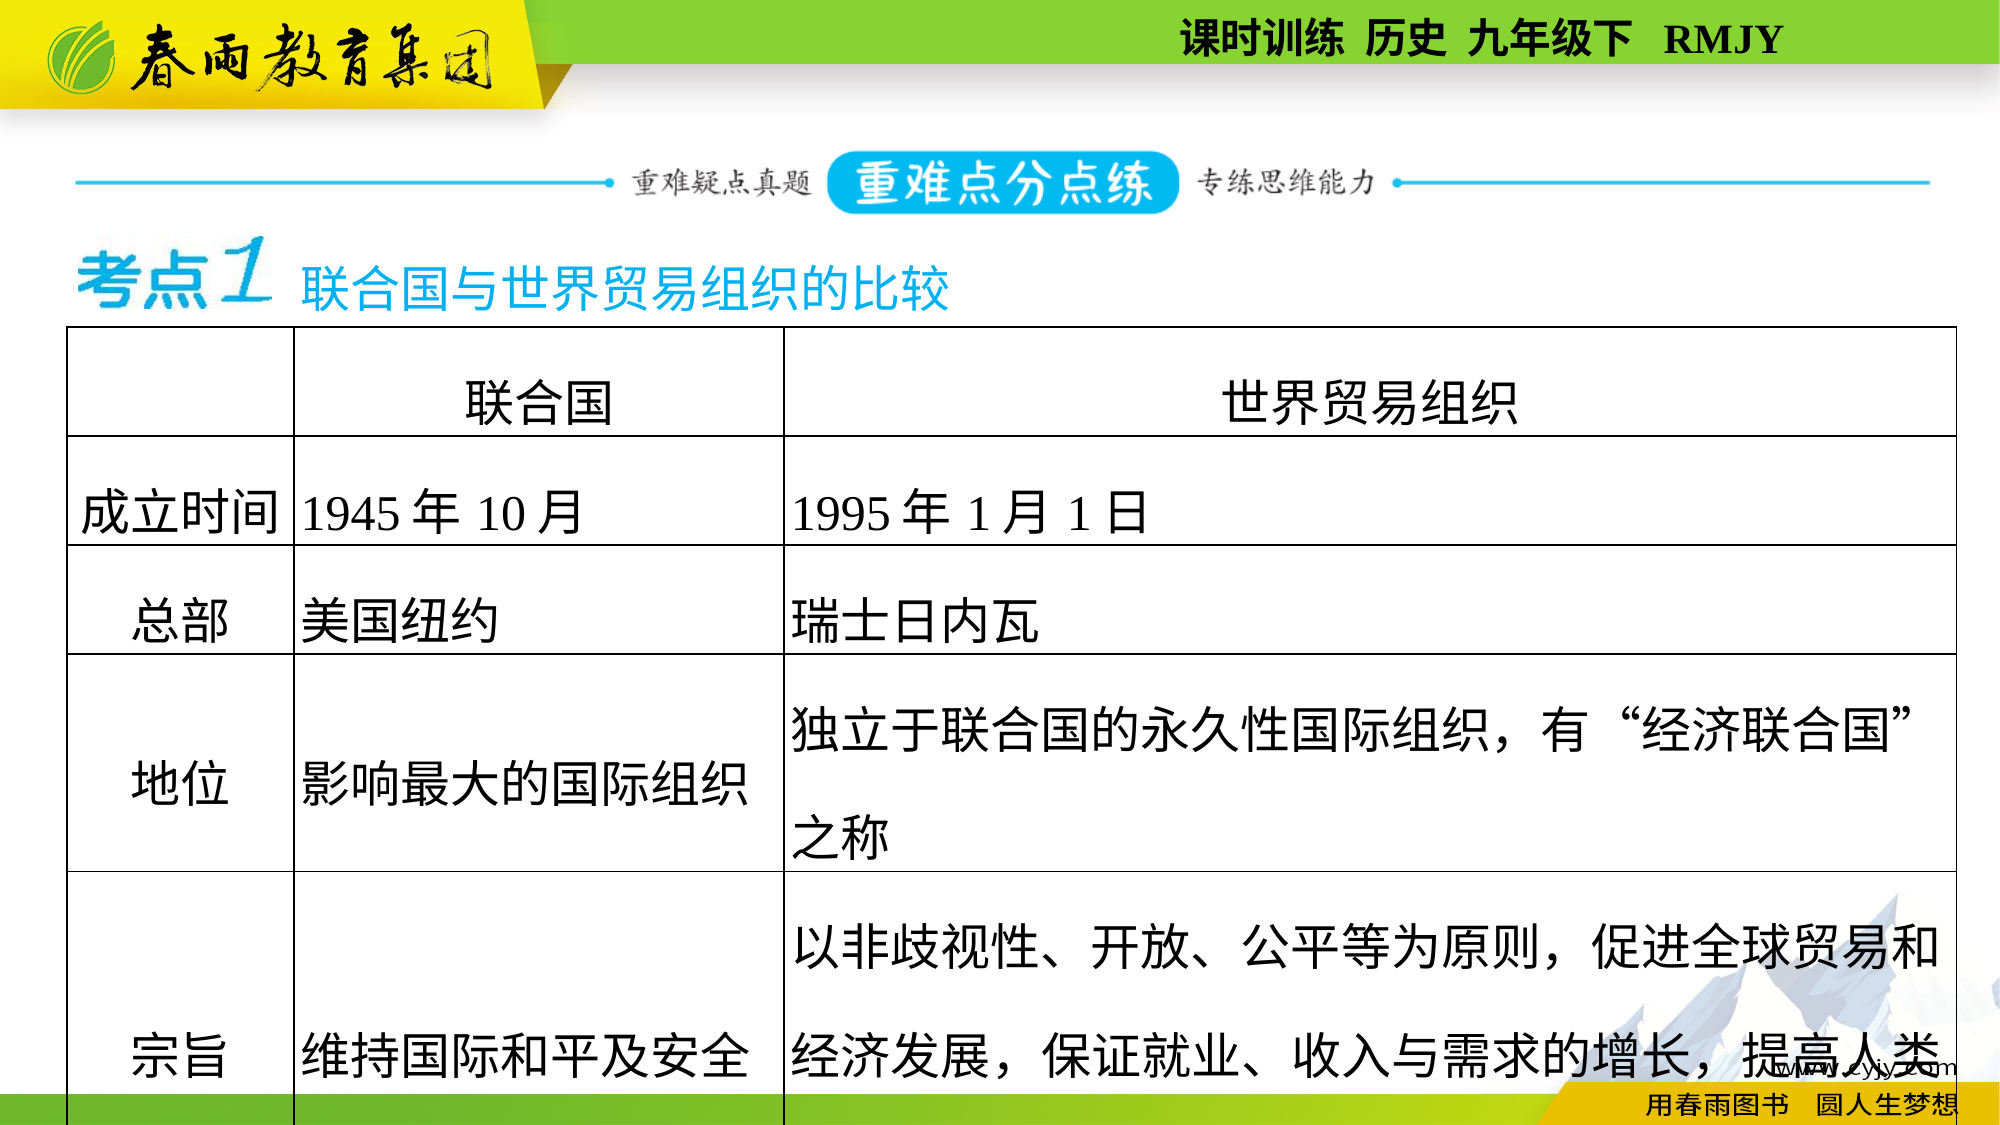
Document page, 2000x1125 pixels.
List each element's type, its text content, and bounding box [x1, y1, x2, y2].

table_cell 成立时间 [68, 437, 293, 544]
table_header [68, 328, 293, 435]
picture [78, 236, 272, 310]
list 联合国与世界贸易组织的比较 [59, 219, 1944, 326]
picture [0, 0, 2000, 1125]
table_cell 美国纽约 [295, 546, 783, 653]
table_cell 总部 [68, 546, 293, 653]
table_header 世界贸易组织 [785, 328, 1956, 435]
table_cell 独立于联合国的永久性国际组织，有“经济联合国”之称 [785, 655, 1956, 871]
table_cell 宗旨 [68, 872, 293, 1125]
table_cell 影响最大的国际组织 [295, 655, 783, 871]
table_cell 维持国际和平及安全 [295, 872, 783, 1125]
table_cell 1945年10月 [295, 437, 783, 544]
table_cell 1995年1月1日 [785, 437, 1956, 544]
picture [107, 262, 119, 269]
table_header 联合国 [295, 328, 783, 435]
table_cell 以非歧视性、开放、公平等为原则，促进全球贸易和经济发展，保证就业、收入与需求的增长，提高人类的生活水平 [785, 872, 1956, 1125]
table_cell 瑞士日内瓦 [785, 546, 1956, 653]
table_cell 地位 [68, 655, 293, 871]
